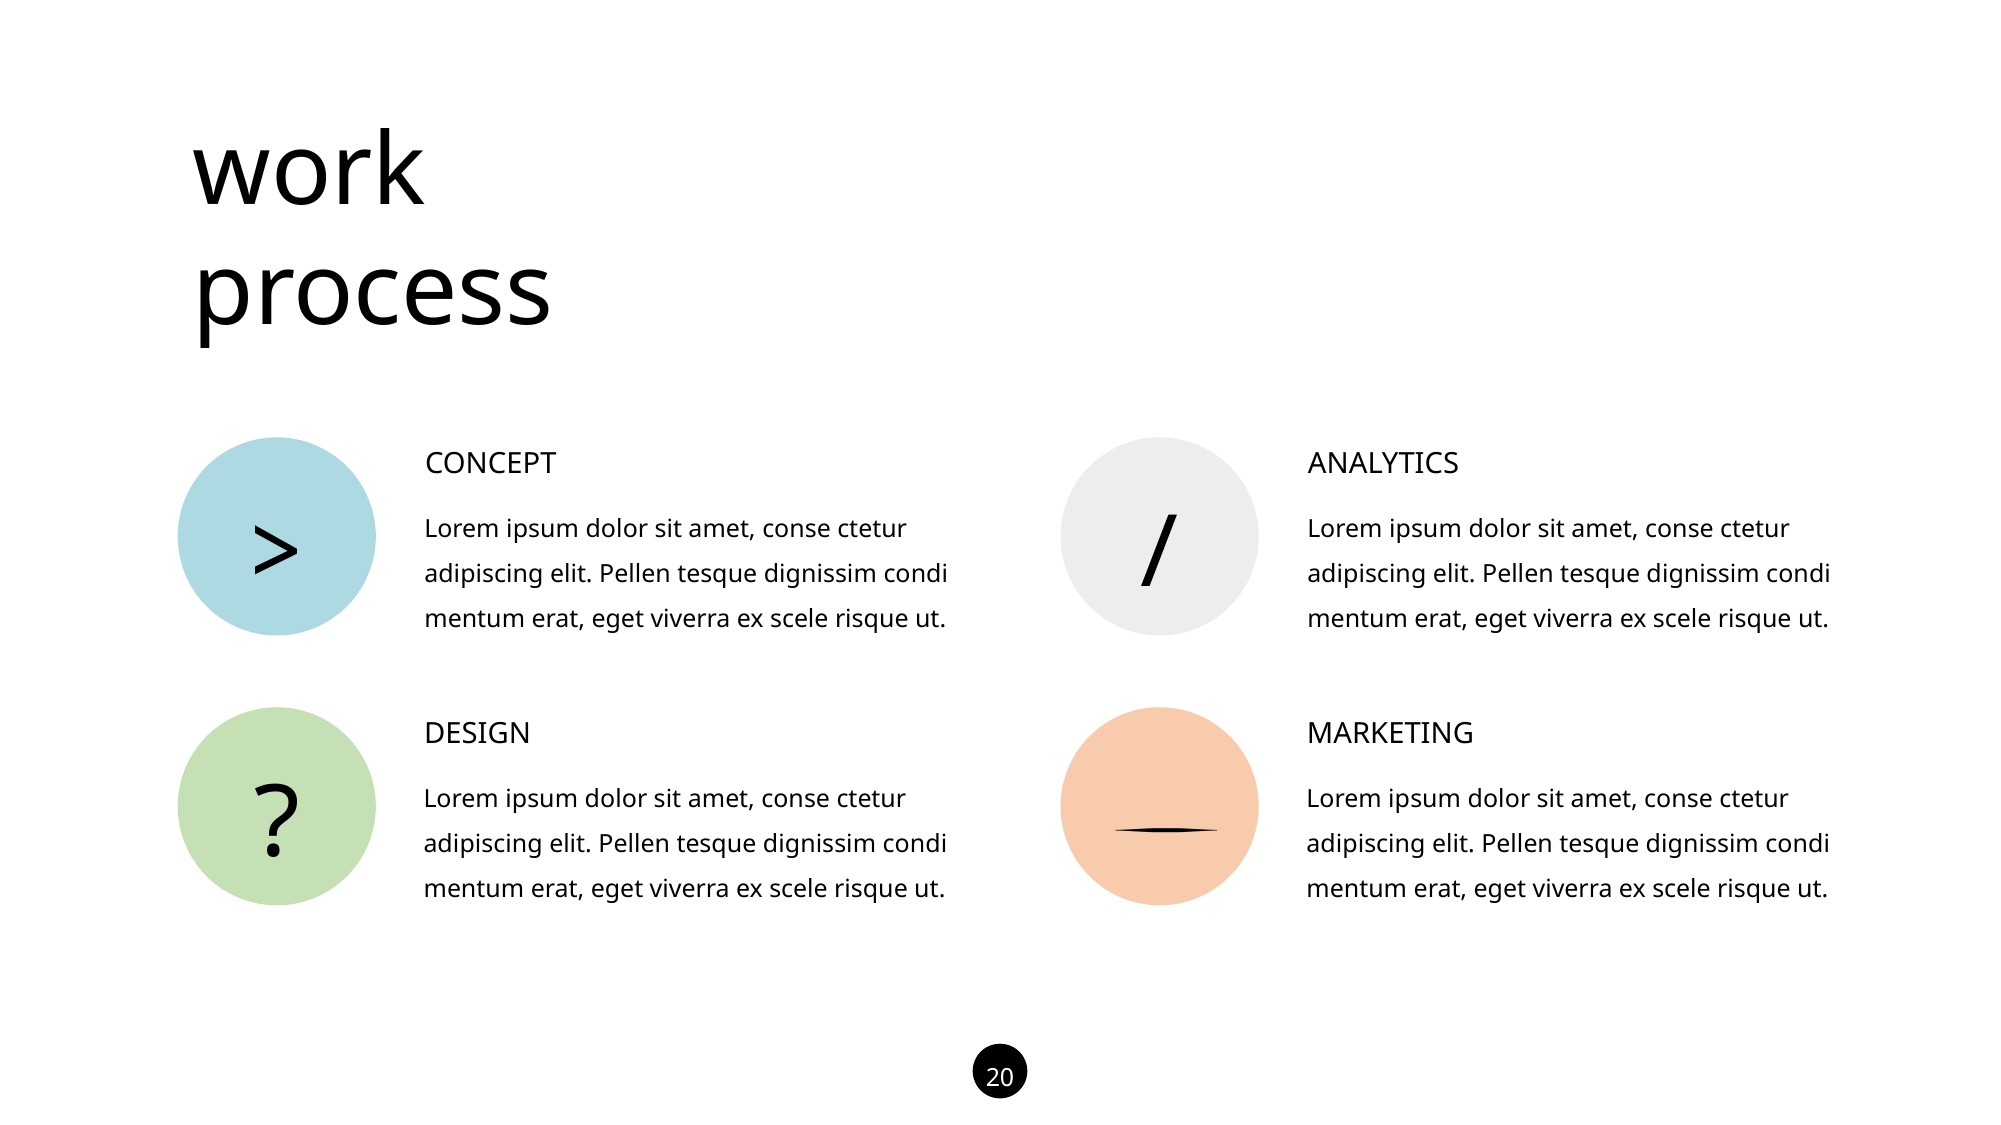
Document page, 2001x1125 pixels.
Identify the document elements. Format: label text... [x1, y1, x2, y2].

text_box [176, 706, 377, 907]
text_box > [216, 479, 338, 614]
text_box CONCEPT [410, 437, 589, 487]
text_box 20 [962, 1039, 1038, 1099]
text_box [176, 436, 377, 637]
text_box [1059, 706, 1260, 907]
text_box Lorem ipsum dolor sit amet, conse ctetur adipiscing elit. Pellen tesque dignissim condi mentum erat, eget viverra ex scele risque ut. [409, 490, 1000, 640]
text_box Lorem ipsum dolor sit amet, conse ctetur adipiscing elit. Pellen tesque dignissim condi mentum erat, eget viverra ex scele risque ut. [408, 759, 1000, 910]
text_box Lorem ipsum dolor sit amet, conse ctetur adipiscing elit. Pellen tesque dignissim condi mentum erat, eget viverra ex scele risque ut. [1291, 759, 1882, 910]
text_box ANALYTICS [1293, 437, 1513, 487]
text_box work process [177, 97, 671, 353]
text_box DESIGN [409, 706, 588, 757]
text_box  [1099, 749, 1221, 884]
text_box [1059, 436, 1260, 637]
text_box ? [216, 749, 338, 884]
text_box MARKETING [1292, 706, 1513, 757]
text_box / [1099, 479, 1221, 614]
text_box Lorem ipsum dolor sit amet, conse ctetur adipiscing elit. Pellen tesque dignissim condi mentum erat, eget viverra ex scele risque ut. [1292, 490, 1883, 640]
